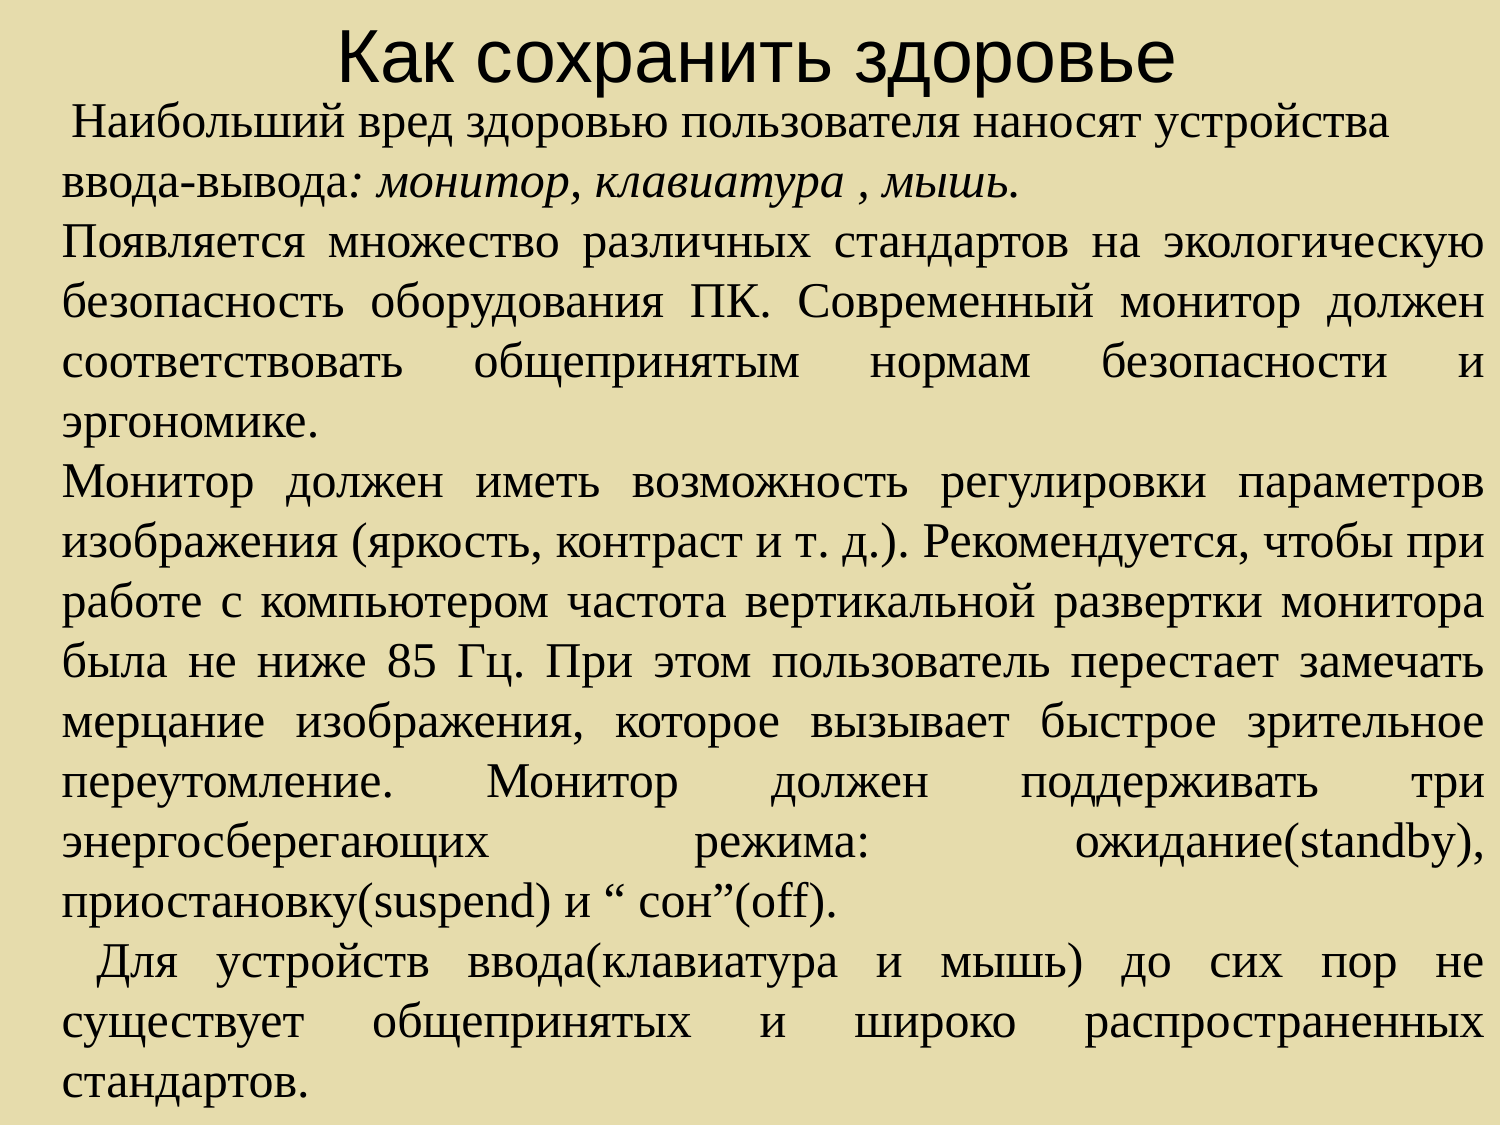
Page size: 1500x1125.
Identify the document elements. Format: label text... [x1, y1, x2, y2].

text_box Наибольший вред здоровью пользователя наносят устройства ввода-вывода: монитор, клавиатура , мышь. Появляется множество различных стандартов на экологическую безопасность оборудования ПК. Современный монитор должен соответствовать общепринятым нормам безопасности и эргономике. Монитор должен иметь возможность регулировки параметров изображения (яркость, контраст и т. д.). Рекомендуется, чтобы при работе с компьютером частота вертикальной развертки монитора была не ниже 85 Гц. При этом пользователь перестает замечать мерцание изображения, которое вызывает быстрое зрительное переутомление. Монитор должен поддерживать три энергосберегающих режима: ожидание(standby), приостановку(suspend) и “ сон”(off). Для устройств ввода(клавиатура и мышь) до сих пор не существует общепринятых и широко распространенных стандартов. [46, 79, 1500, 1115]
title Как сохранить здоровье [82, 0, 1432, 79]
